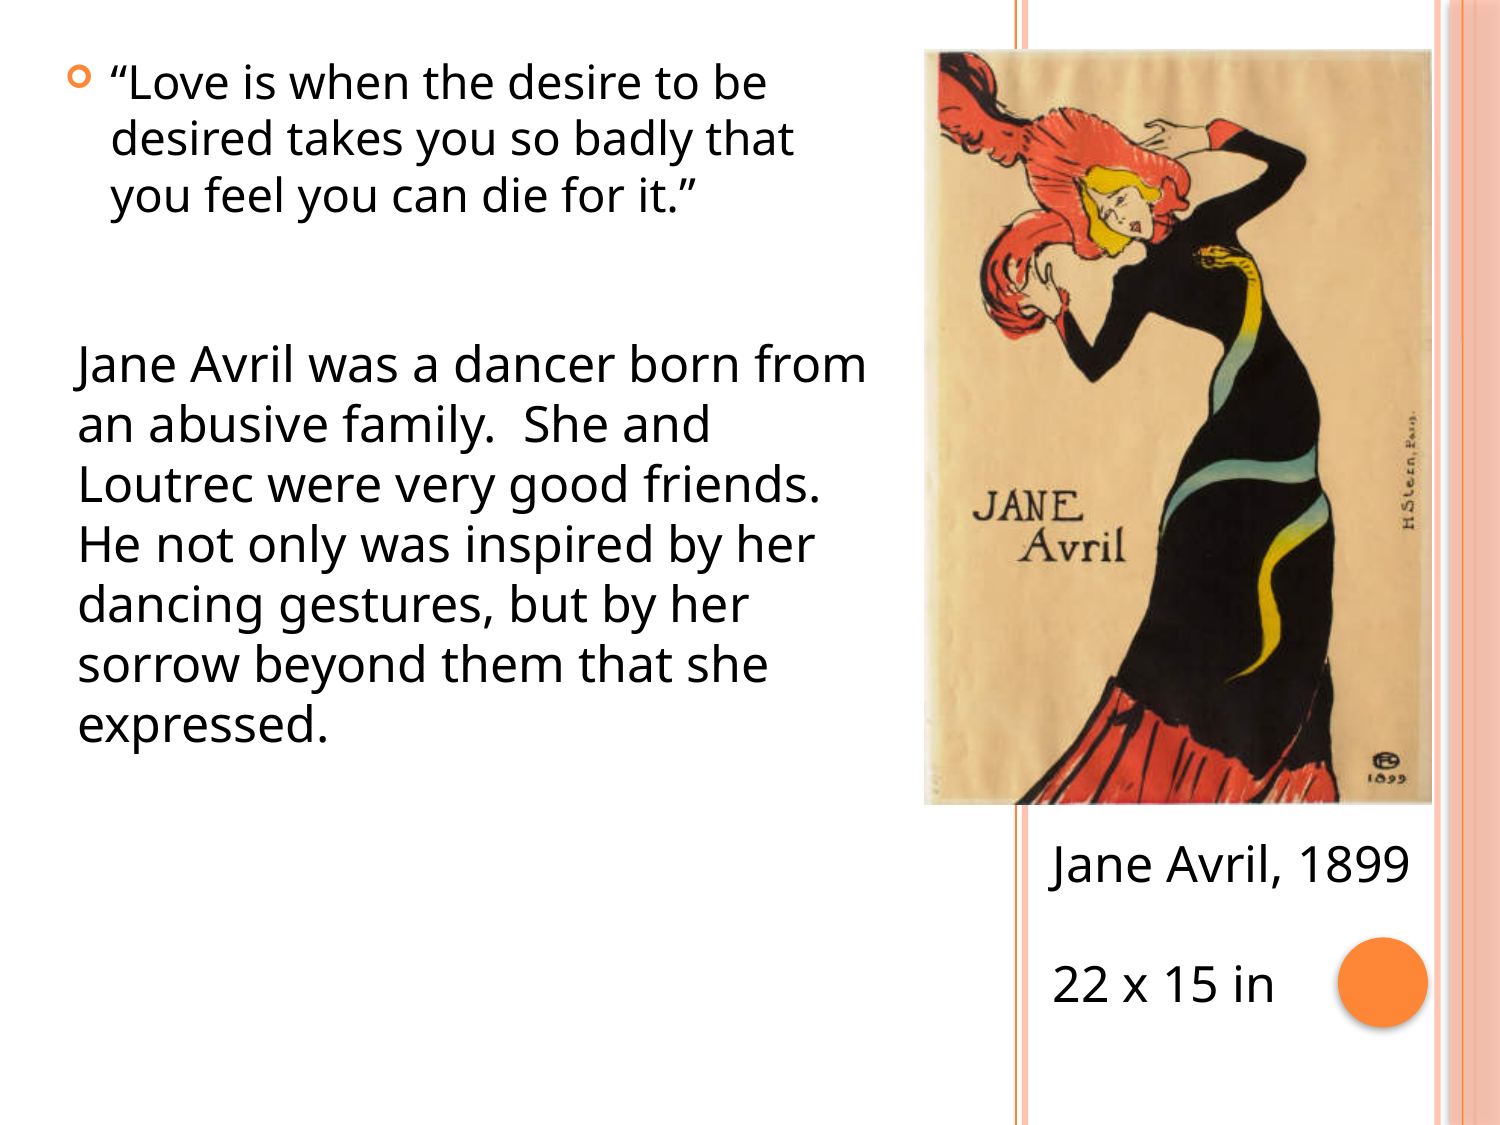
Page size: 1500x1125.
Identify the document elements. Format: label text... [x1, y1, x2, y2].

list “Love is when the desire to be desired takes you so badly that you feel you can die for it.” [50, 45, 838, 275]
text_box Jane Avril was a dancer born from an abusive family. She and Loutrec were very good friends. He not only was inspired by her dancing gestures, but by her sorrow beyond them that she expressed. [62, 324, 888, 760]
text_box Jane Avril, 1899 22 x 15 in [1037, 824, 1427, 1020]
picture [924, 49, 1432, 806]
